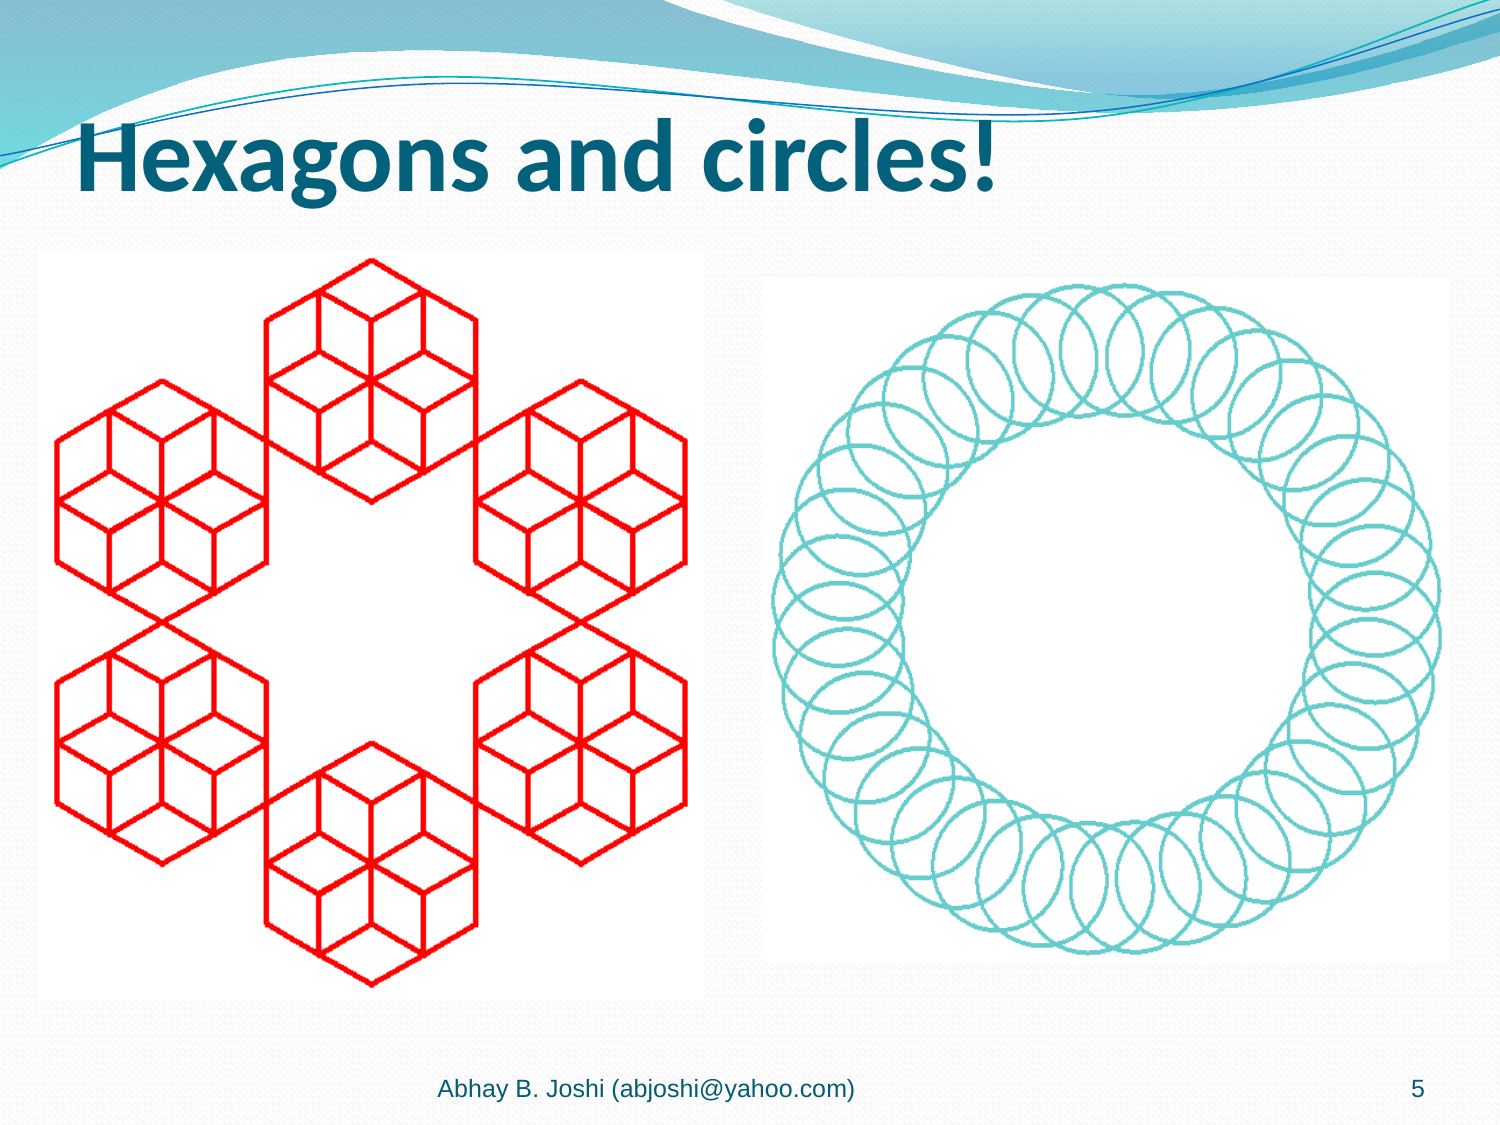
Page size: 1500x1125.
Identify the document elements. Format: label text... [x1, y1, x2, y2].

footer Abhay B. Joshi (abjoshi@yahoo.com) [437, 1042, 988, 1103]
picture [37, 249, 704, 1001]
title Hexagons and circles! [75, 24, 1425, 213]
slide_number 5 [1299, 1042, 1425, 1103]
picture [762, 276, 1451, 963]
